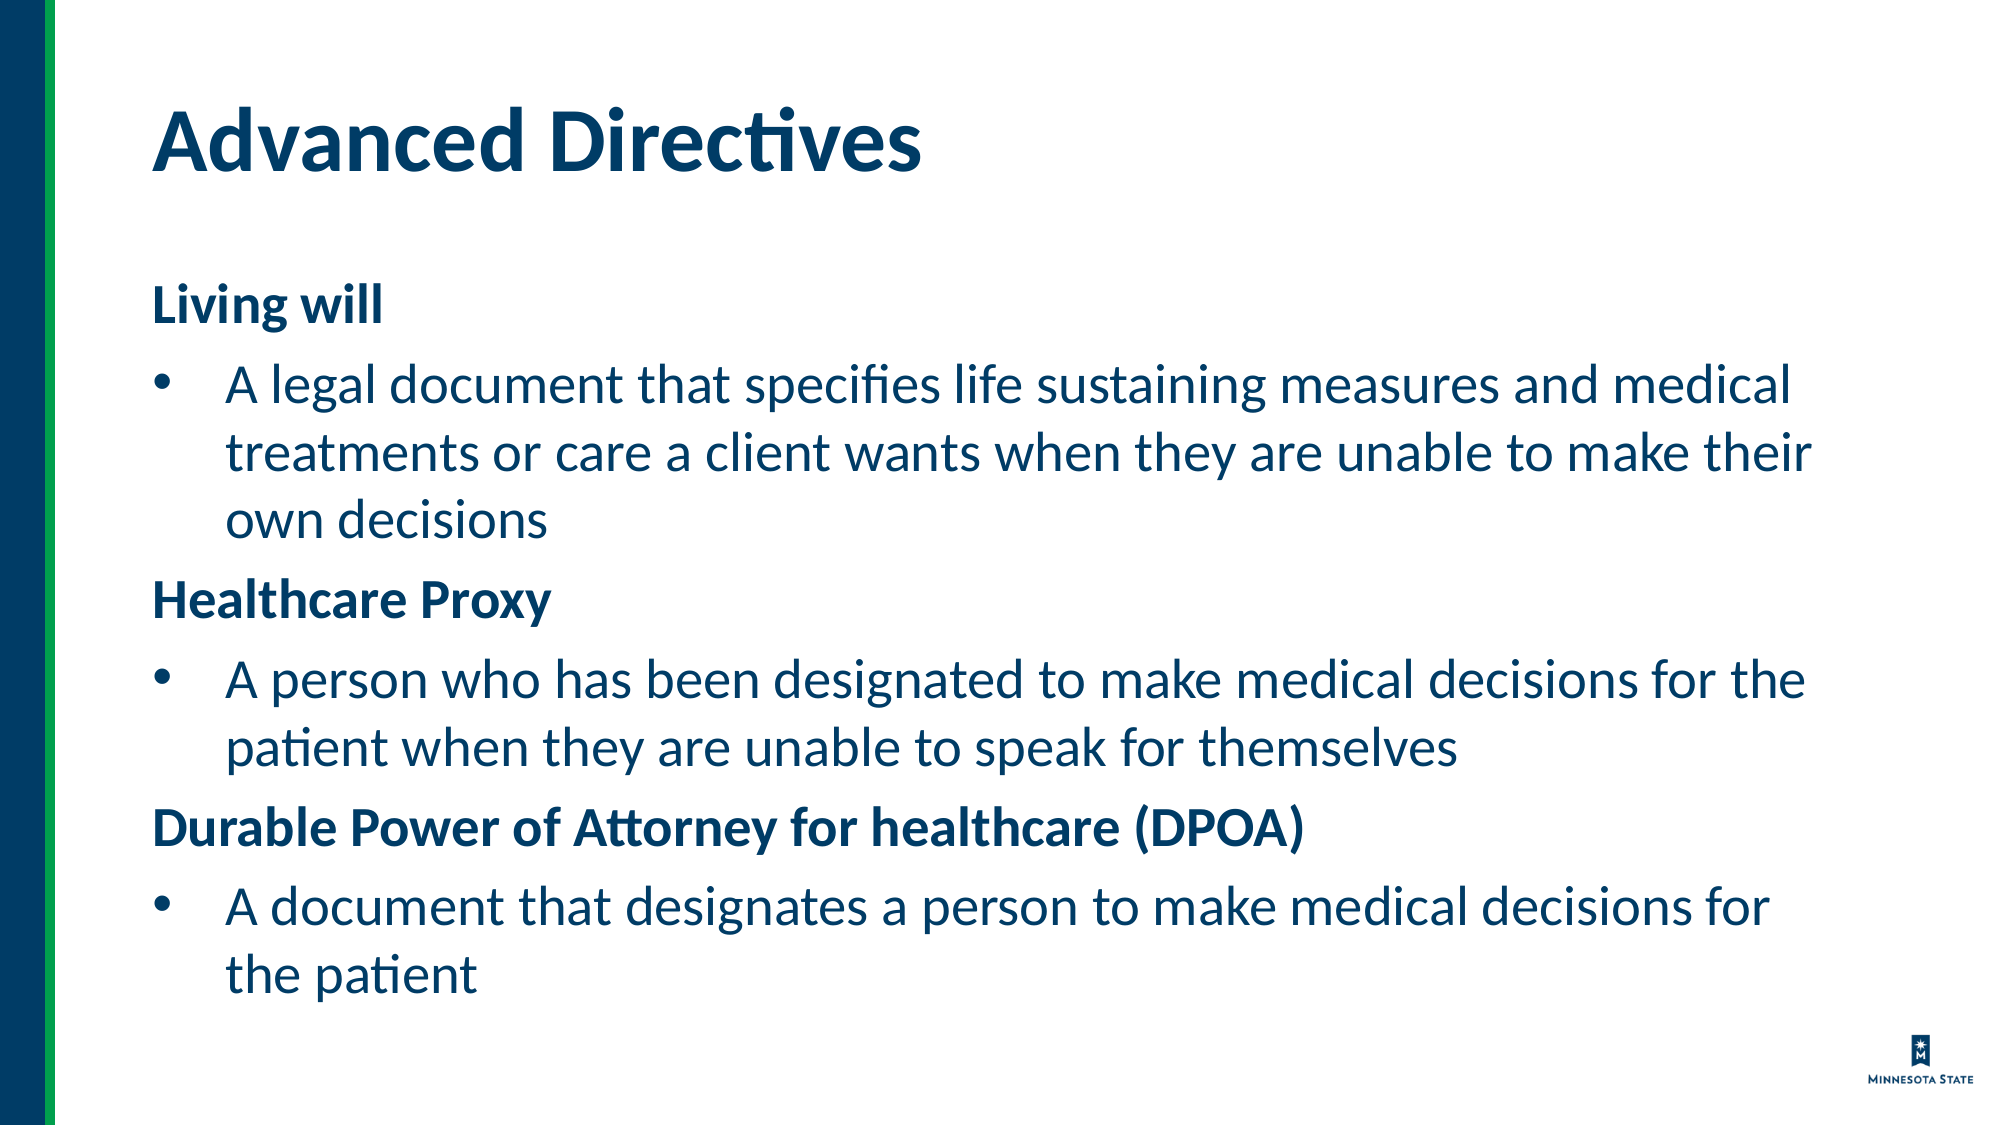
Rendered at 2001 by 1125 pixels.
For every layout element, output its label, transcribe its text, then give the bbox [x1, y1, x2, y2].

title Advanced Directives [137, 59, 1863, 225]
picture [1823, 1028, 2001, 1095]
list Living will A legal document that specifies life sustaining measures and medical treatments or care a client wants when they are unable to make their own decisions Healthcare Proxy A person who has been designated to make medical decisions for the patient when they are unable to speak for themselves Durable Power of Attorney for healthcare (DPOA) A document that designates a person to make medical decisions for the patient [137, 259, 1863, 1014]
